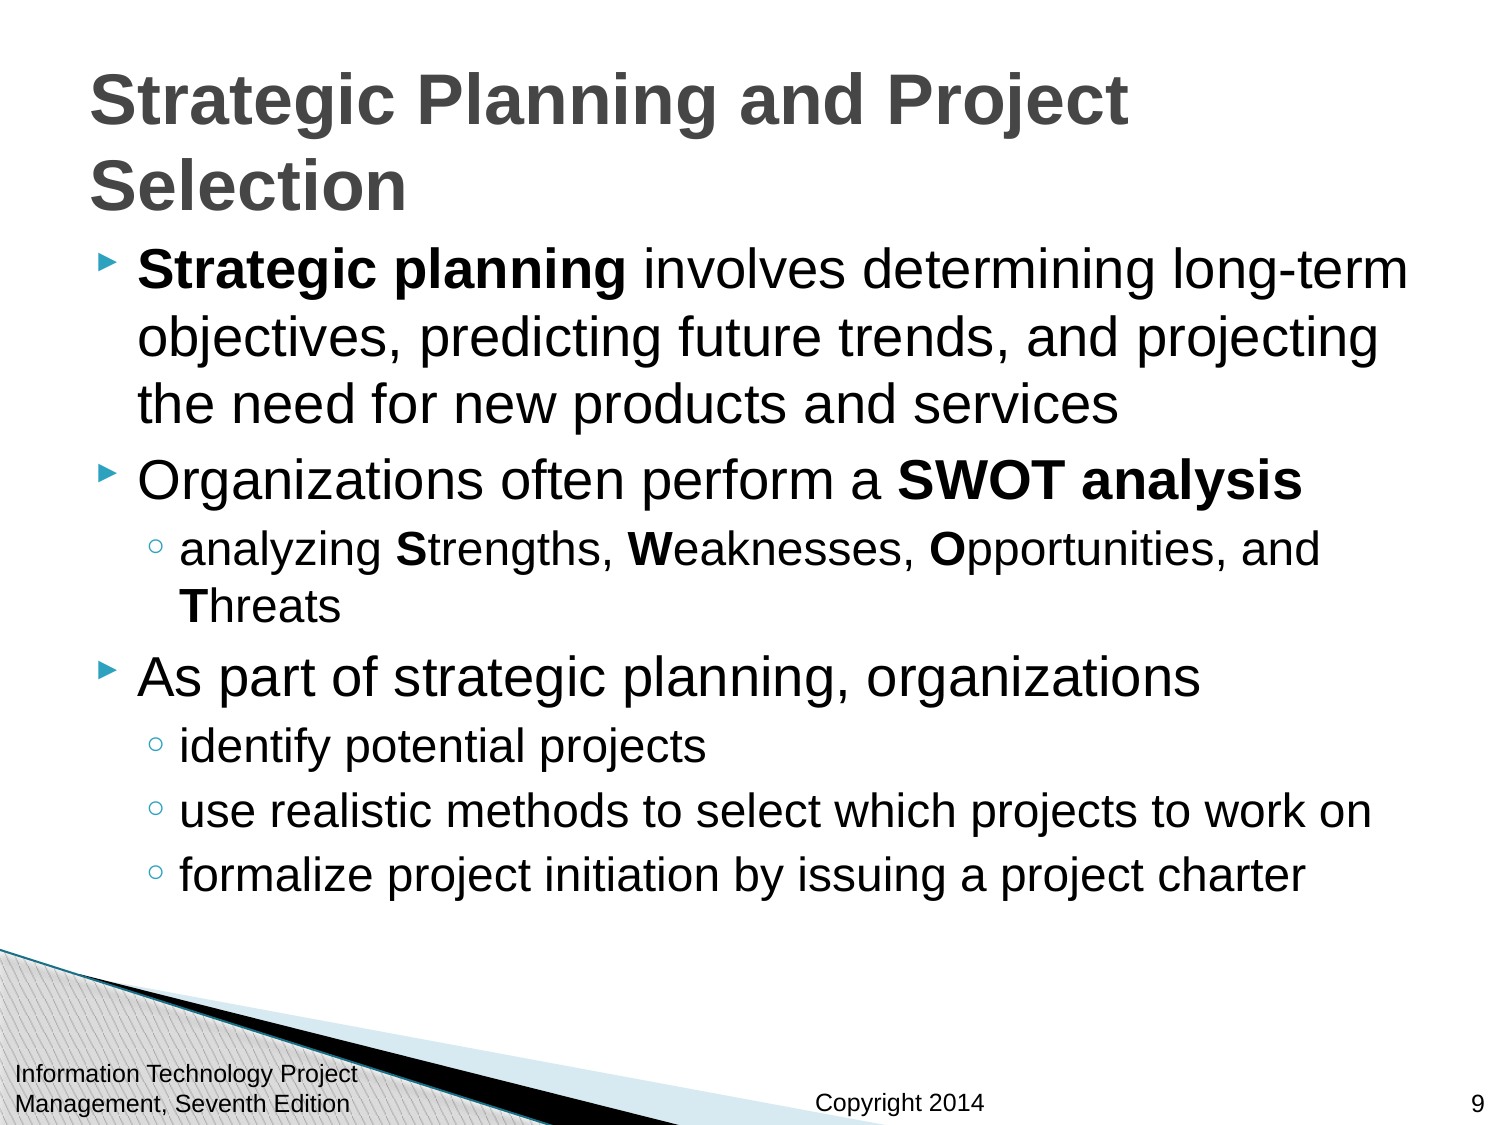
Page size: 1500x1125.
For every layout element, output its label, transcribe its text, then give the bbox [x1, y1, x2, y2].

title Strategic Planning and Project Selection [75, 45, 1425, 233]
slide_number 9 [1412, 1065, 1500, 1125]
list Strategic planning involves determining long-term objectives, predicting future trends, and projecting the need for new products and services Organizations often perform a SWOT analysis analyzing Strengths, Weaknesses, Opportunities, and Threats As part of strategic planning, organizations identify potential projects use realistic methods to select which projects to work on formalize project initiation by issuing a project charter [62, 224, 1463, 975]
footer Information Technology Project Management, Seventh Edition [0, 1065, 386, 1125]
